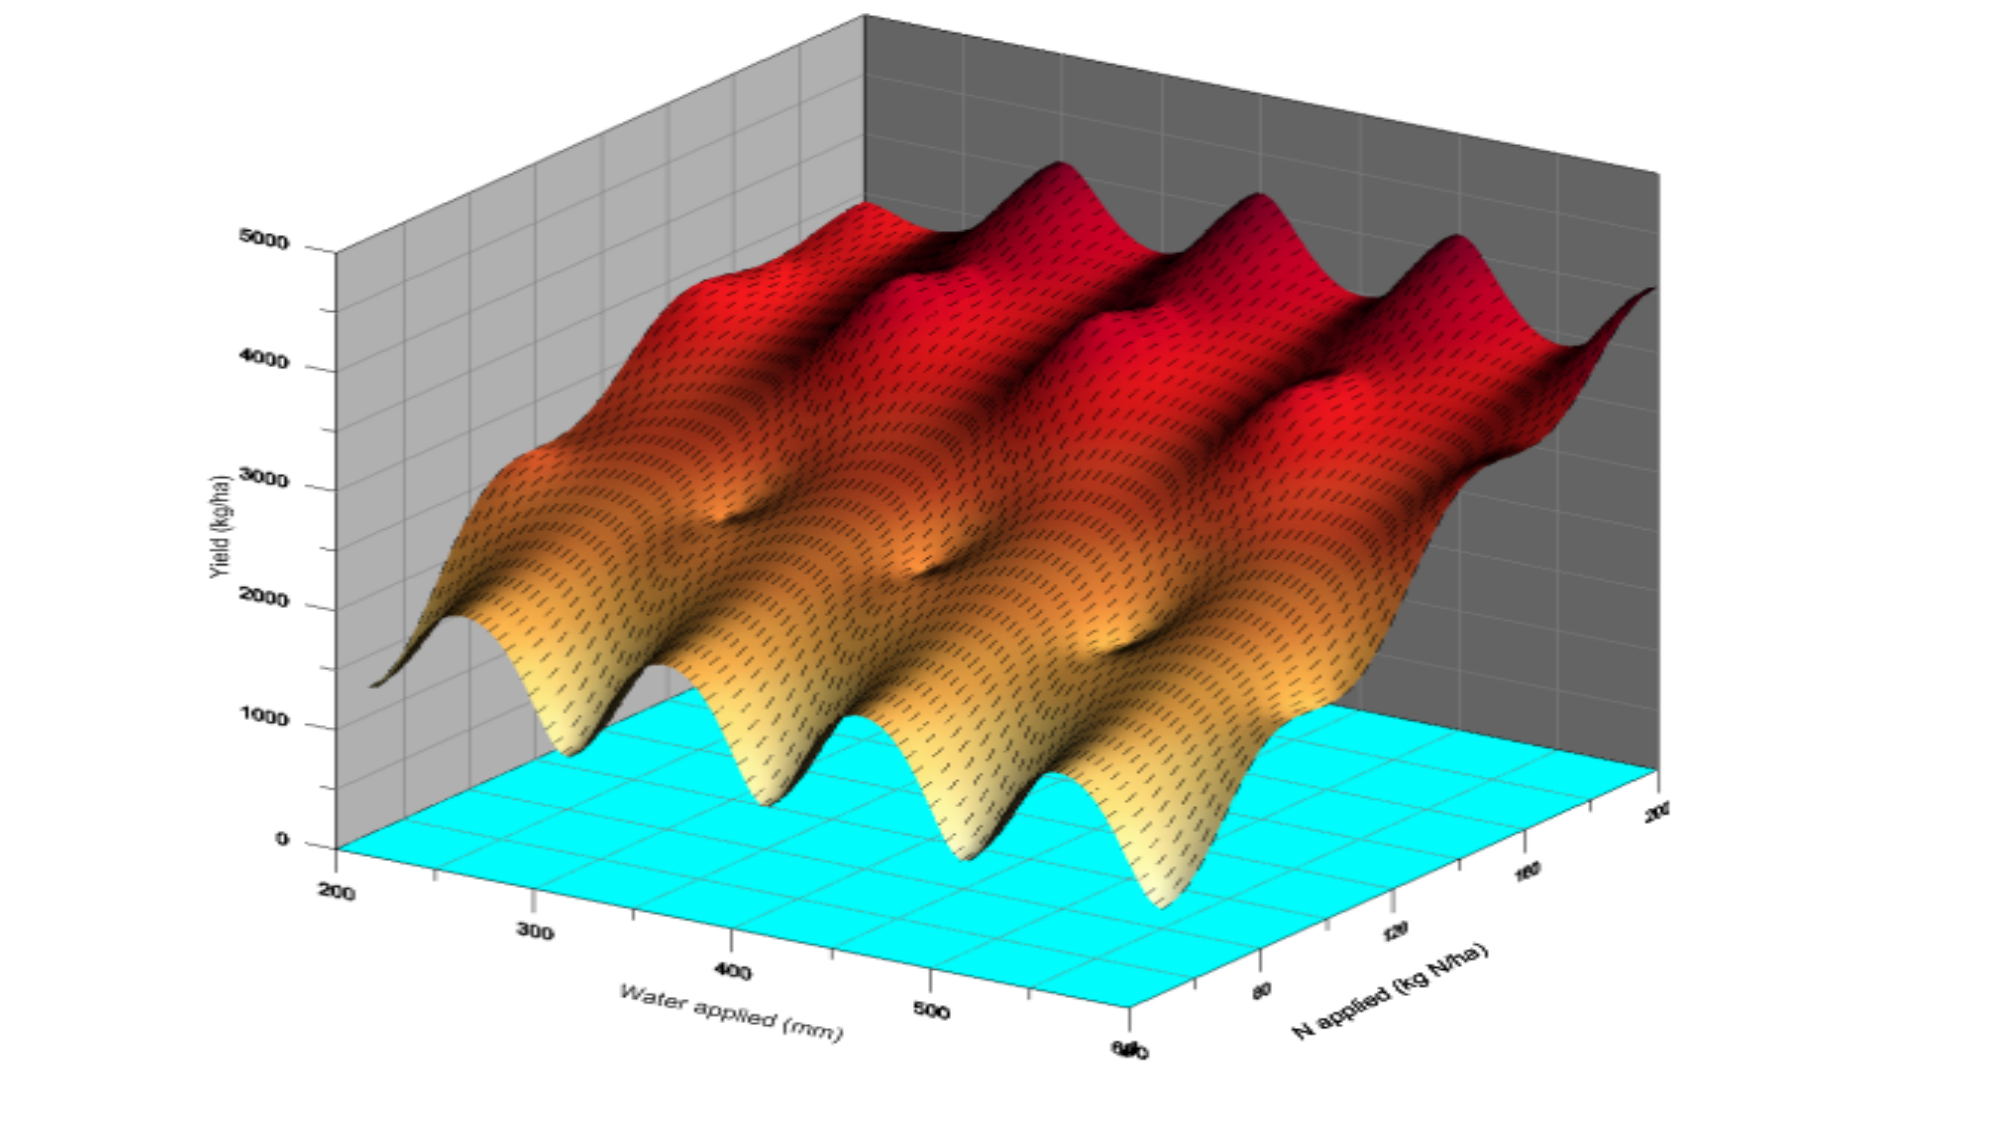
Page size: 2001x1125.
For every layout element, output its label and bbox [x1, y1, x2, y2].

picture [187, 10, 1691, 1079]
